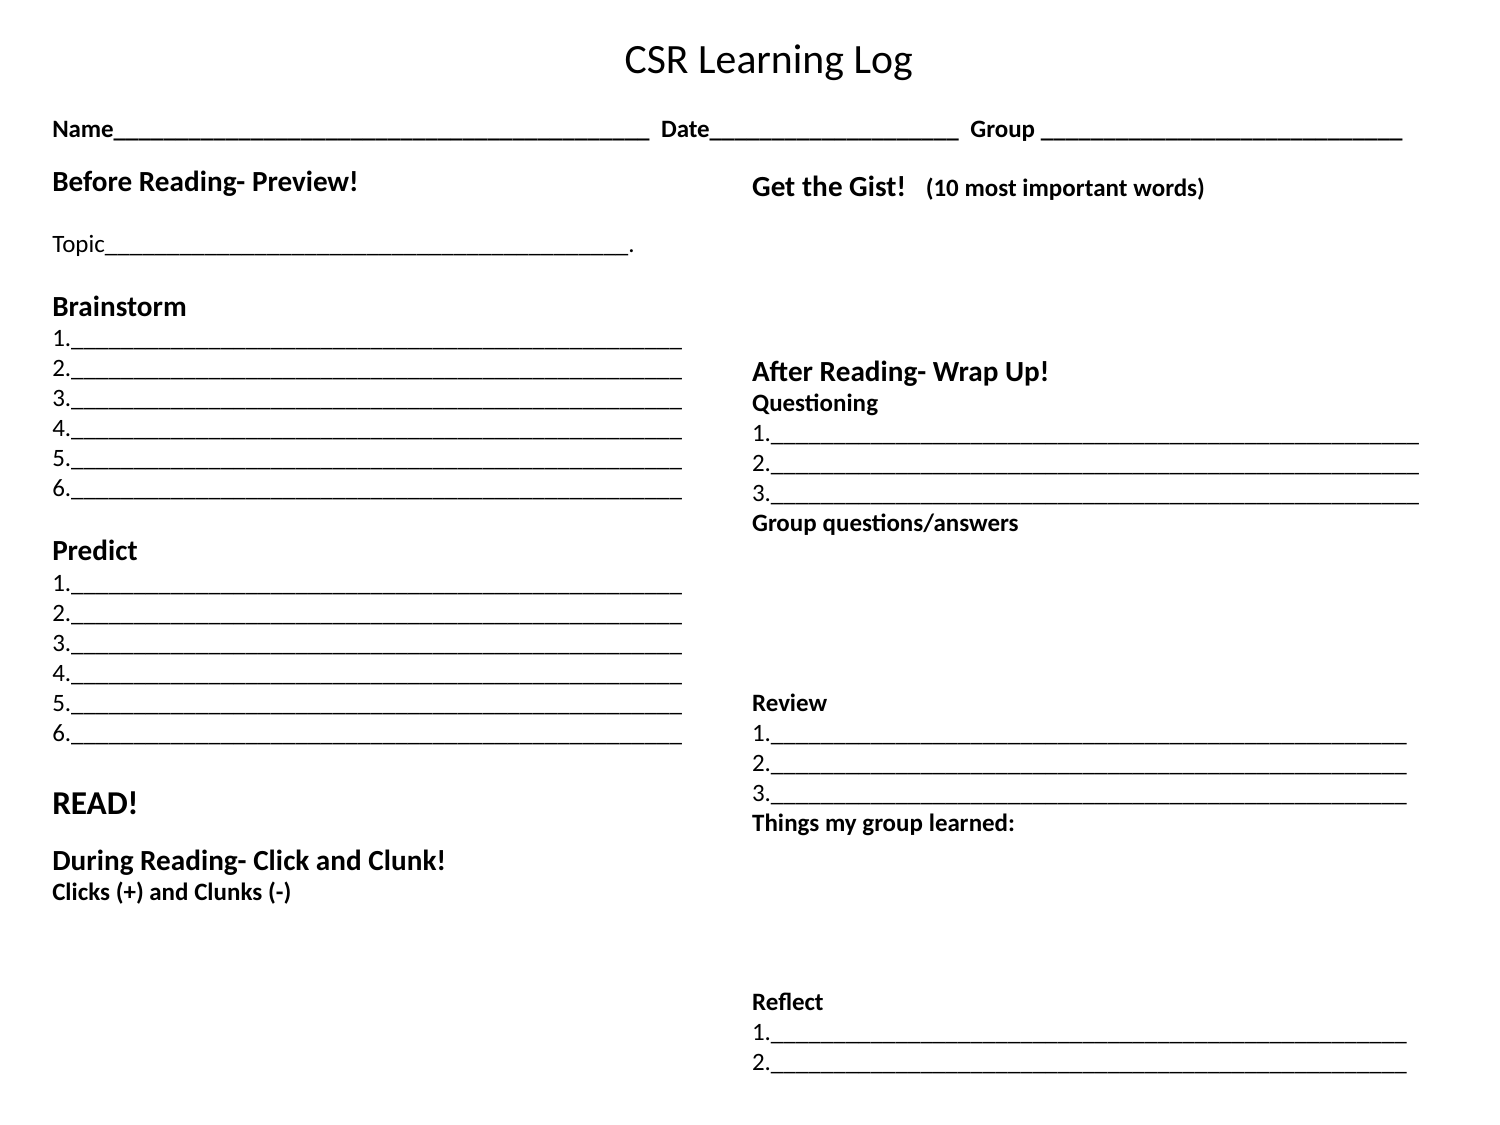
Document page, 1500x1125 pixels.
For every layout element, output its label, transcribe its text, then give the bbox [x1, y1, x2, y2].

text_box Get the Gist! (10 most important words) After Reading- Wrap Up! Questioning 1.____________________________________________________ 2.____________________________________________________ 3.____________________________________________________ Group questions/answers Review 1.___________________________________________________ 2.___________________________________________________ 3.___________________________________________________ Things my group learned: Reflect 1.___________________________________________________ 2.___________________________________________________ [737, 49, 1500, 1125]
text_box CSR Learning Log Name___________________________________________ Date____________________ Group _____________________________ Before Reading- Preview! Topic__________________________________________. Brainstorm 1._________________________________________________ 2._________________________________________________ 3._________________________________________________ 4._________________________________________________ 5._________________________________________________ 6._________________________________________________ Predict 1._________________________________________________ 2._________________________________________________ 3._________________________________________________ 4._________________________________________________ 5._________________________________________________ 6._________________________________________________ READ! During Reading- Click and Clunk! Clicks (+) and Clunks (-) [37, 24, 1500, 1004]
